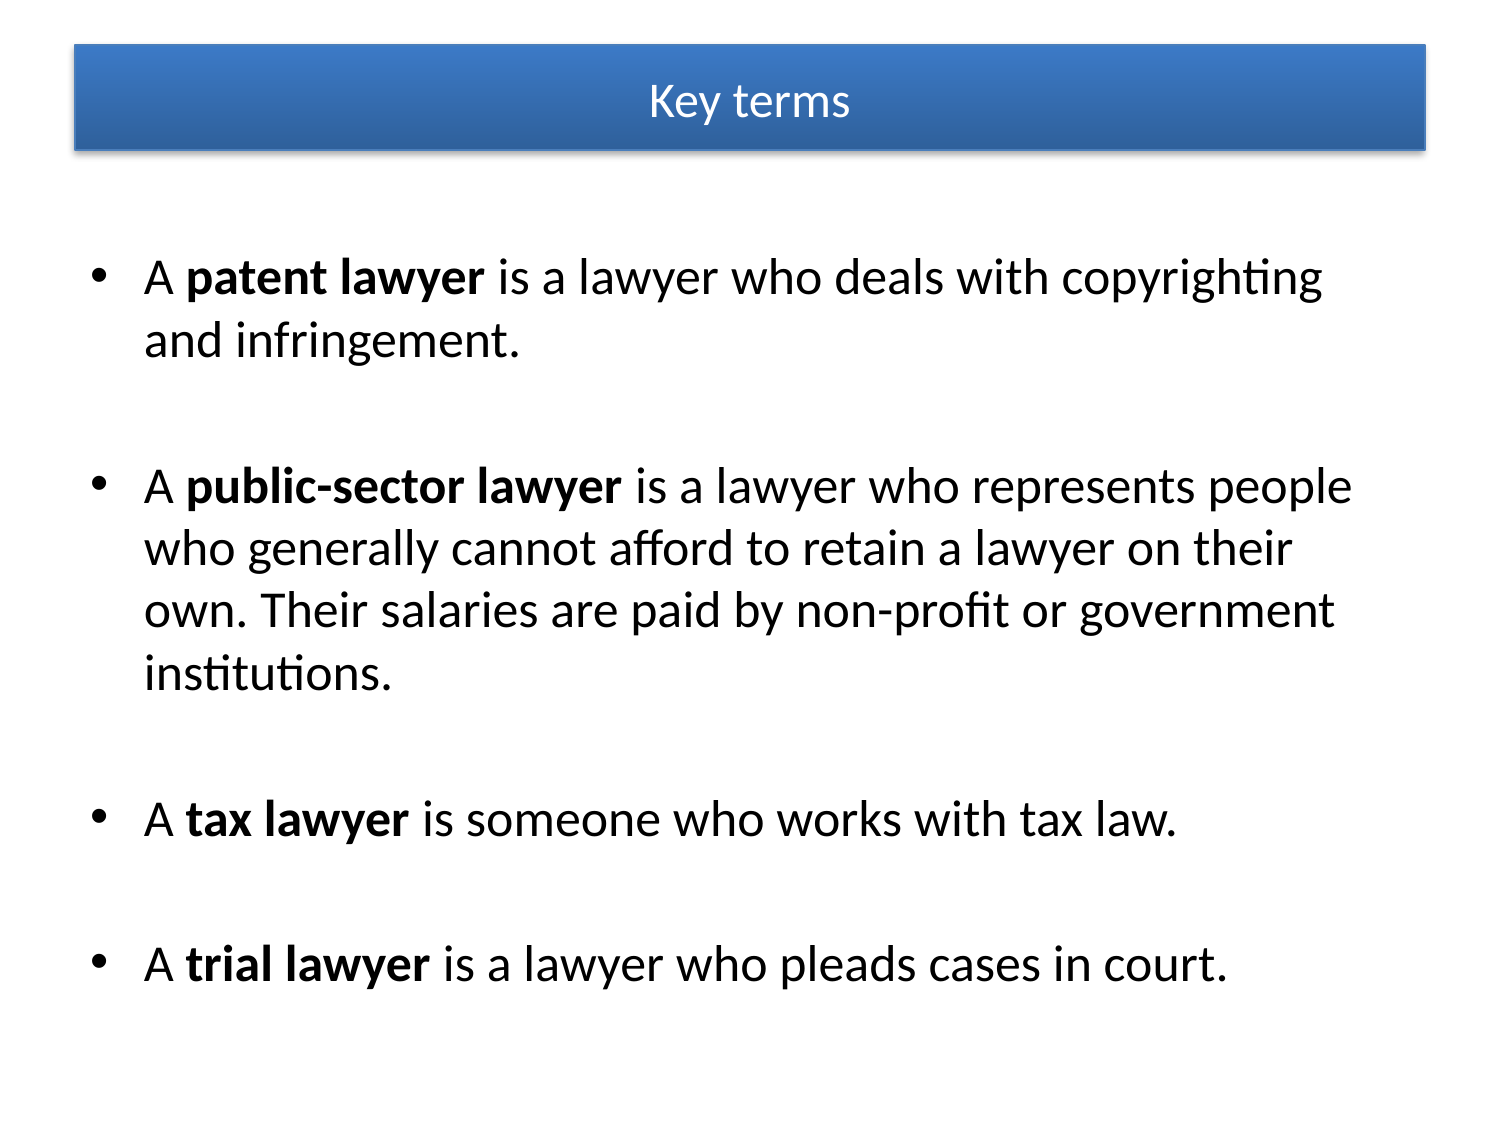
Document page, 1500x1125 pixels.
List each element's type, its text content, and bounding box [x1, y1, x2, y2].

title Key terms [74, 44, 1426, 151]
list A patent lawyer is a lawyer who deals with copyrighting and infringement. A public-sector lawyer is a lawyer who represents people who generally cannot afford to retain a lawyer on their own. Their salaries are paid by non-profit or government institutions. A tax lawyer is someone who works with tax law. A trial lawyer is a lawyer who pleads cases in court. [75, 162, 1425, 1005]
